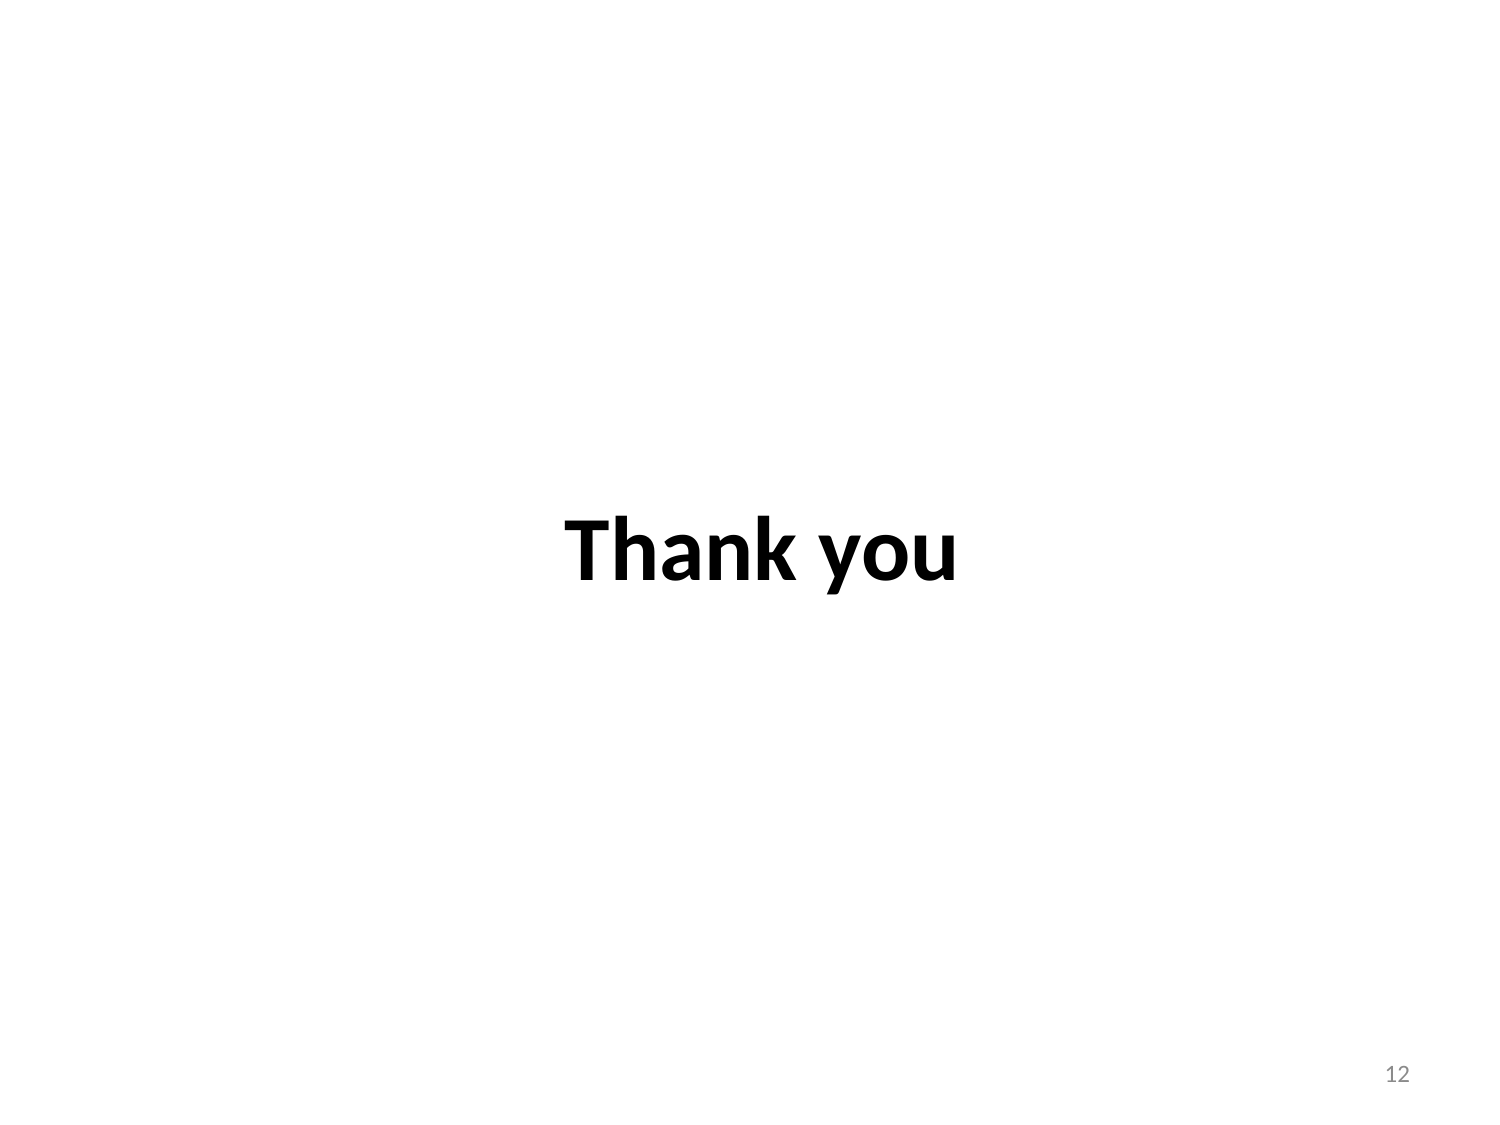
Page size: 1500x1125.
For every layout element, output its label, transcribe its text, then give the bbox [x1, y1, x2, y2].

title Thank you [87, 450, 1438, 638]
slide_number 12 [1074, 1042, 1425, 1103]
